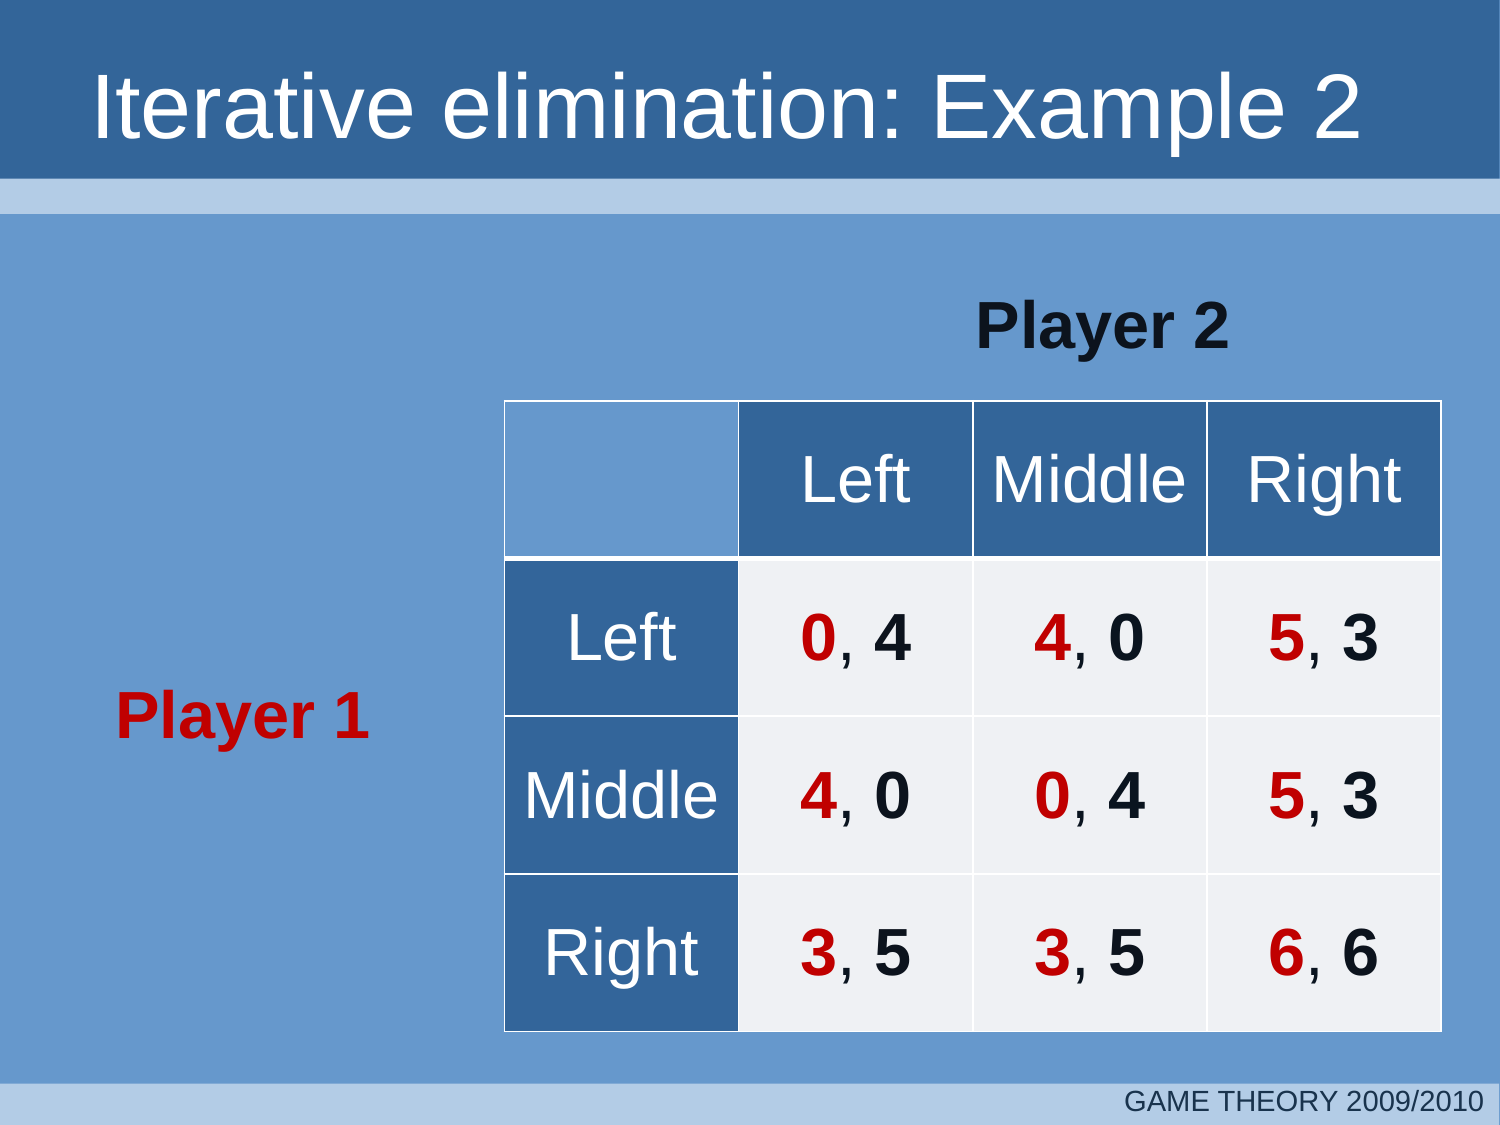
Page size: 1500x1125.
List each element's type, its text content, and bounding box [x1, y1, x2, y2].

table_cell 4, 0 [974, 561, 1206, 715]
table_cell 4, 0 [739, 717, 972, 873]
title Iterative elimination: Example 2 [74, 42, 1436, 162]
table_header Left [739, 402, 972, 556]
table_cell Middle [505, 717, 738, 873]
table_cell 5, 3 [1208, 561, 1440, 715]
table_cell 5, 3 [1208, 717, 1440, 873]
table_cell Left [505, 561, 738, 715]
text_box Player 1 [0, 664, 487, 759]
table_cell 0, 4 [739, 561, 972, 715]
table_header Right [1208, 402, 1440, 556]
table_cell 6, 6 [1208, 875, 1440, 1031]
text_box Player 2 [761, 274, 1445, 370]
table_cell 0, 4 [974, 717, 1206, 873]
table_header Middle [974, 402, 1206, 556]
table_header [505, 402, 738, 556]
table_cell 3, 5 [739, 875, 972, 1031]
table_cell Right [505, 875, 738, 1031]
table_cell 3, 5 [974, 875, 1206, 1031]
text_box GAME THEORY 2009/2010 [1109, 1075, 1500, 1125]
